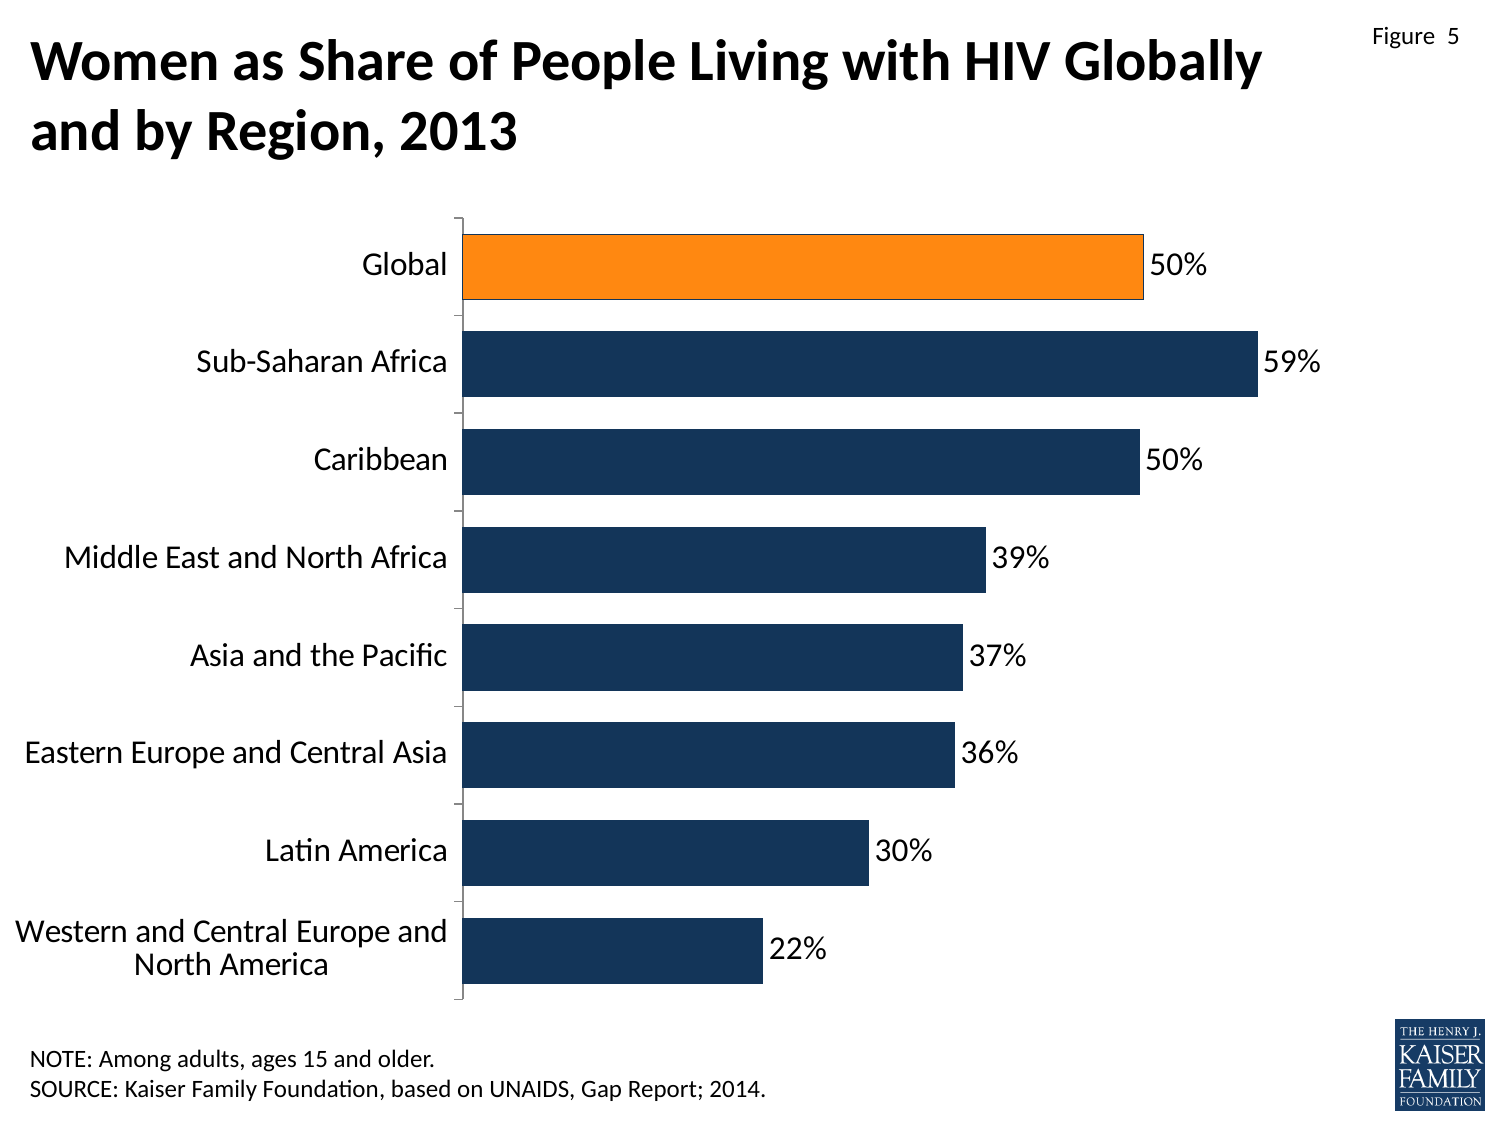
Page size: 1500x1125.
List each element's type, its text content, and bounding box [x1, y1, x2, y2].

picture [1395, 1019, 1485, 1111]
list NOTE: Among adults, ages 15 and older. SOURCE: Kaiser Family Foundation, based on UNAIDS, Gap Report; 2014. [15, 1020, 1380, 1110]
chart [14, 212, 1486, 1006]
title Women as Share of People Living with HIV Globally and by Region, 2013 [14, 14, 1288, 166]
